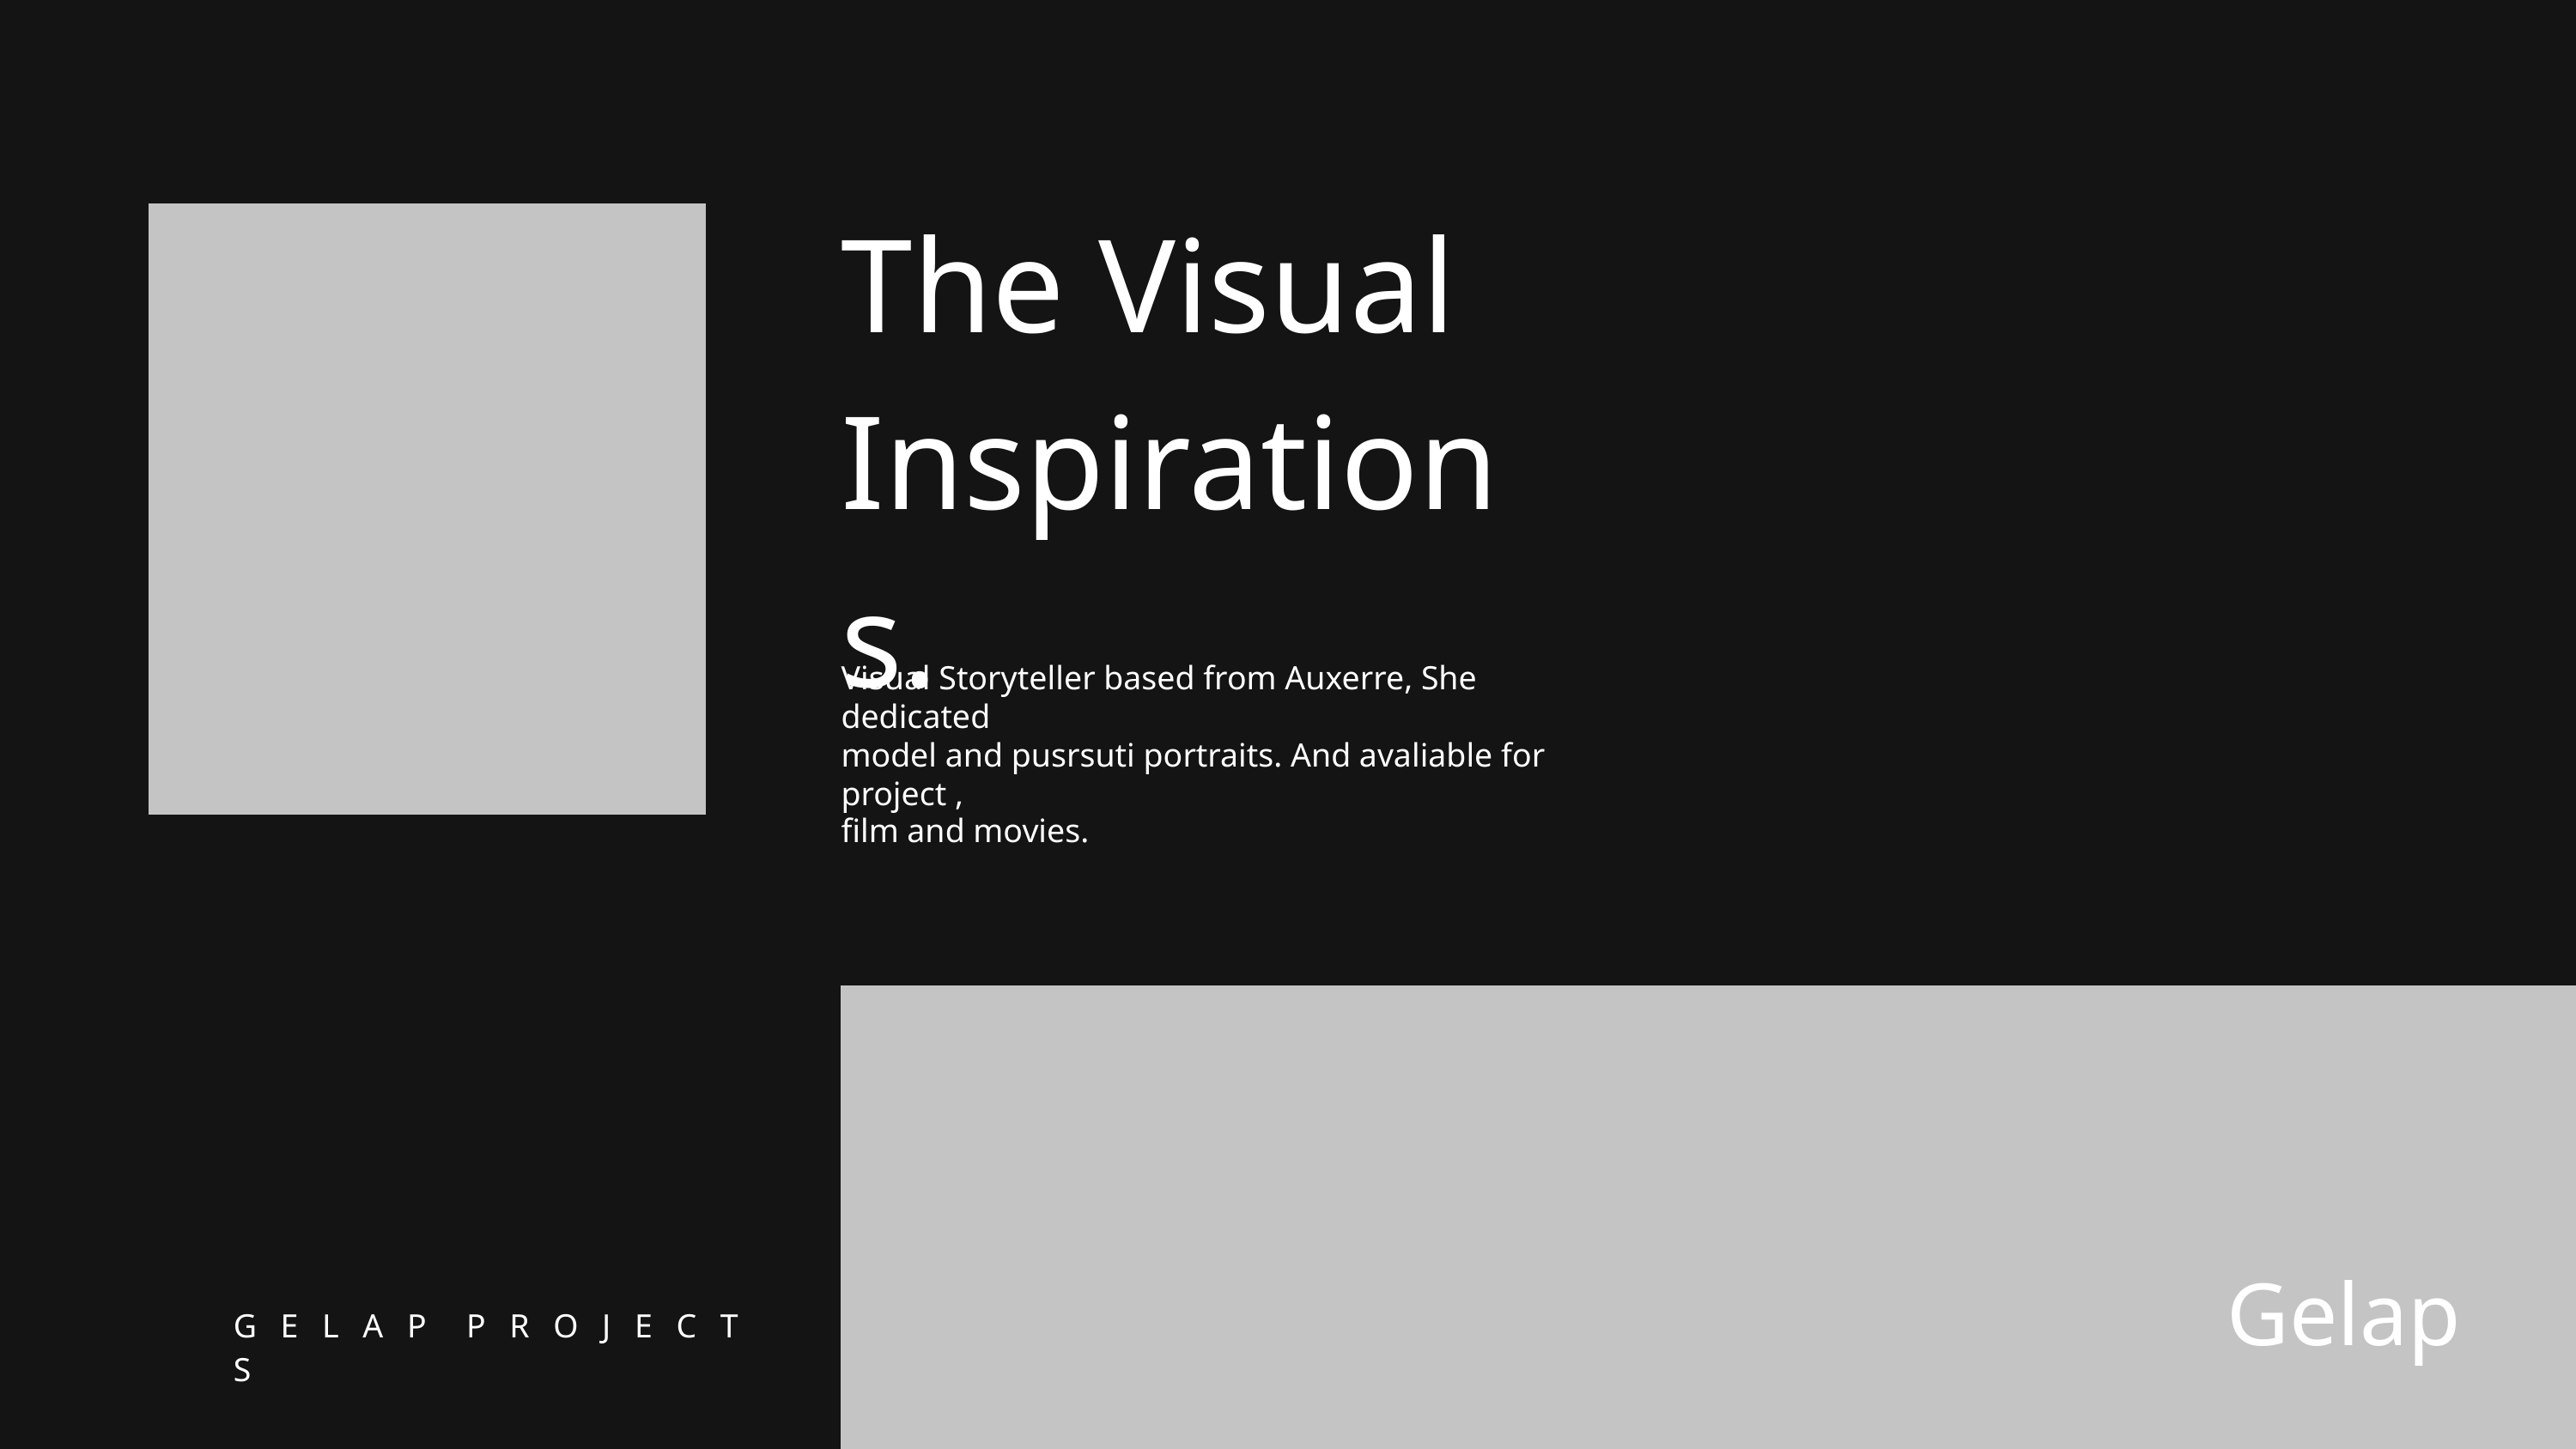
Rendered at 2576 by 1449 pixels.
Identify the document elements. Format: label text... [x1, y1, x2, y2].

text_box Visual Storyteller based from Auxerre, She dedicated model and pusrsuti portraits. And avaliable for project , film and movies. [841, 657, 1619, 770]
text_box The Visual Inspirations. [841, 203, 1555, 558]
picture [841, 985, 2576, 1449]
text_box G E L A P P R O J E C T S [233, 1300, 761, 1344]
picture [149, 203, 706, 815]
